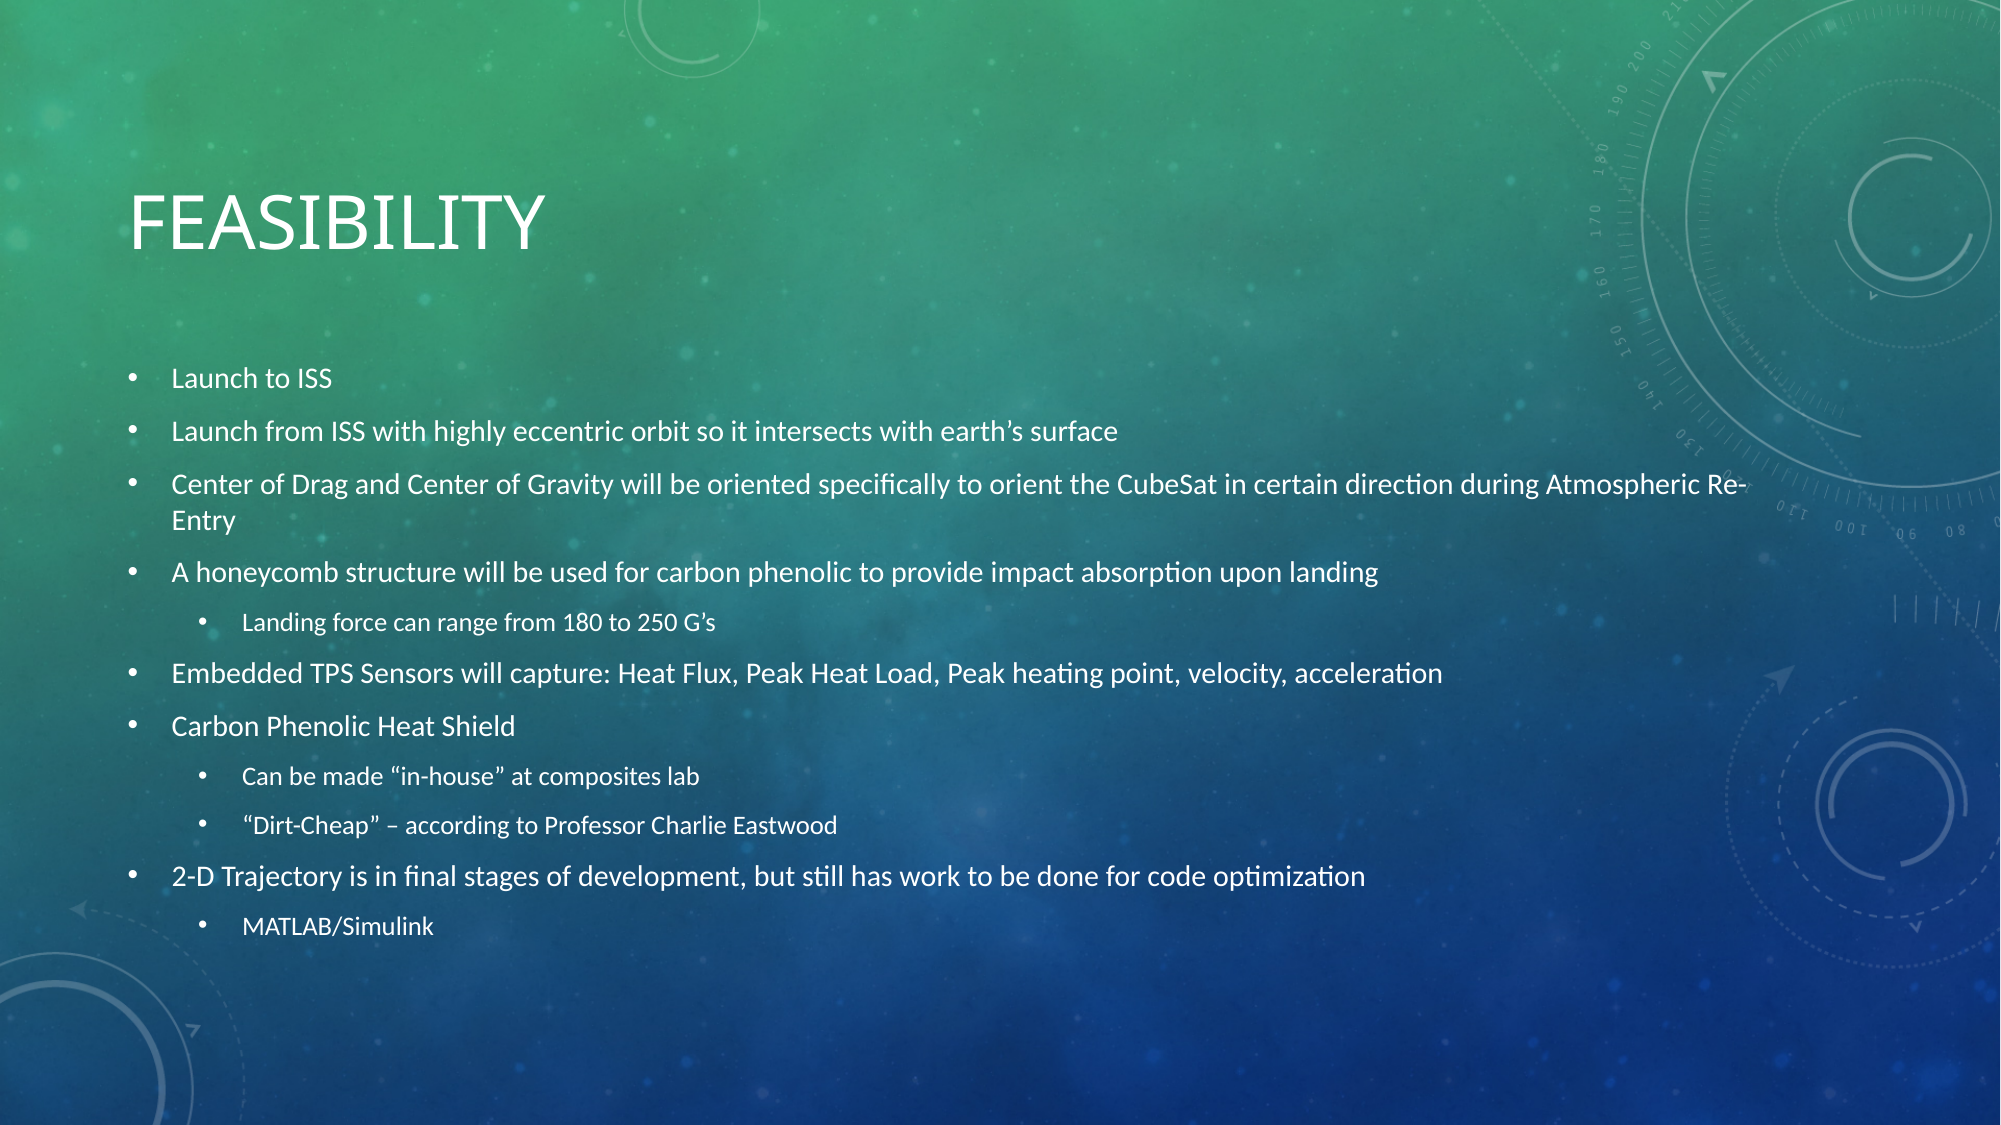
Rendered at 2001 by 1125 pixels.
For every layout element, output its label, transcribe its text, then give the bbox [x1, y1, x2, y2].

list Launch to ISS Launch from ISS with highly eccentric orbit so it intersects with earth’s surface Center of Drag and Center of Gravity will be oriented specifically to orient the CubeSat in certain direction during Atmospheric Re-Entry A honeycomb structure will be used for carbon phenolic to provide impact absorption upon landing Landing force can range from 180 to 250 G’s Embedded TPS Sensors will capture: Heat Flux, Peak Heat Load, Peak heating point, velocity, acceleration Carbon Phenolic Heat Shield Can be made “in-house” at composites lab “Dirt-Cheap” – according to Professor Charlie Eastwood 2-D Trajectory is in final stages of development, but still has work to be done for code optimization MATLAB/Simulink [112, 351, 1775, 950]
picture [0, 0, 2001, 1125]
title Feasibility [112, 99, 1775, 339]
